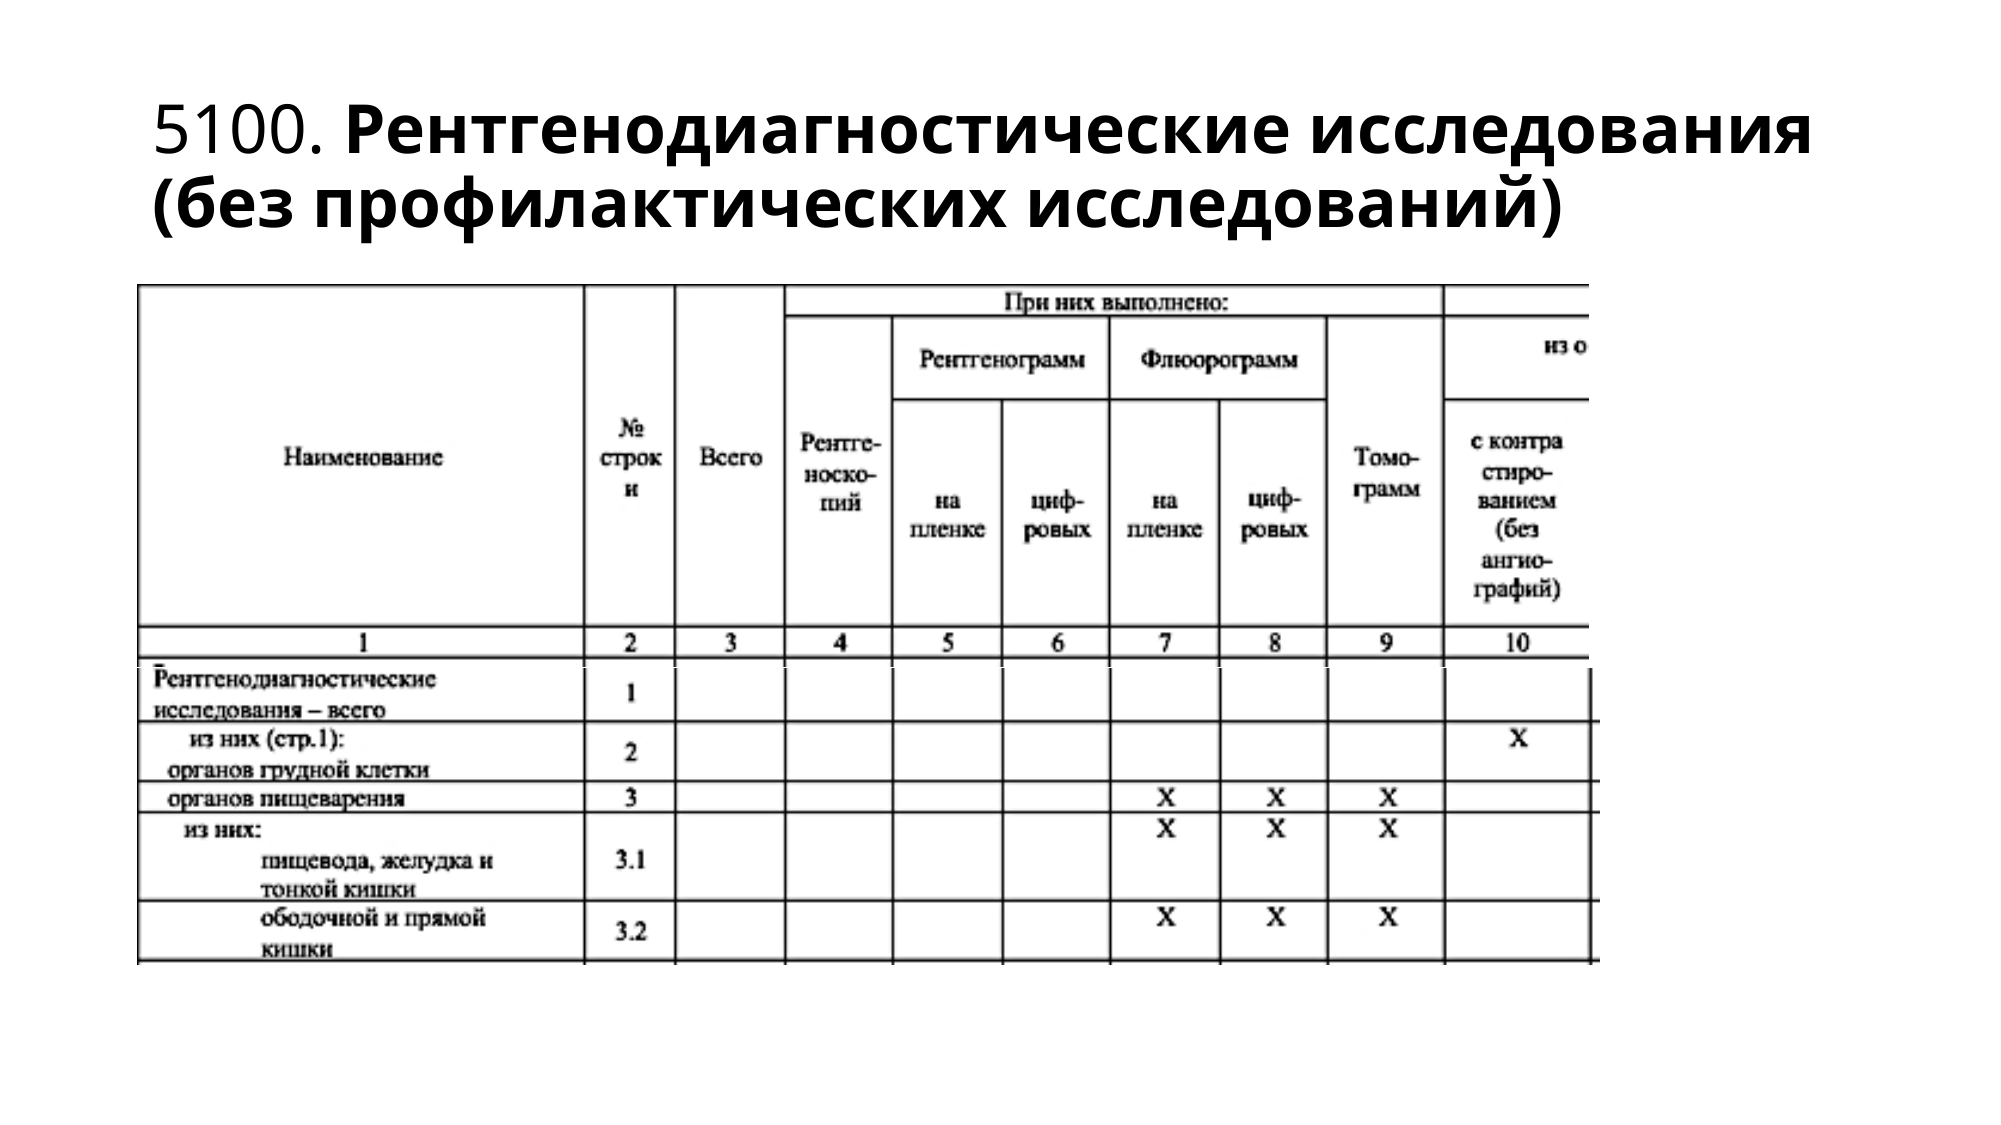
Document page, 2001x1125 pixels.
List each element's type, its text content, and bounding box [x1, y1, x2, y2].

picture [137, 668, 1600, 965]
picture [137, 284, 1589, 667]
title 5100. Рентгенодиагностические исследования (без профилактических исследований) [137, 59, 1863, 278]
